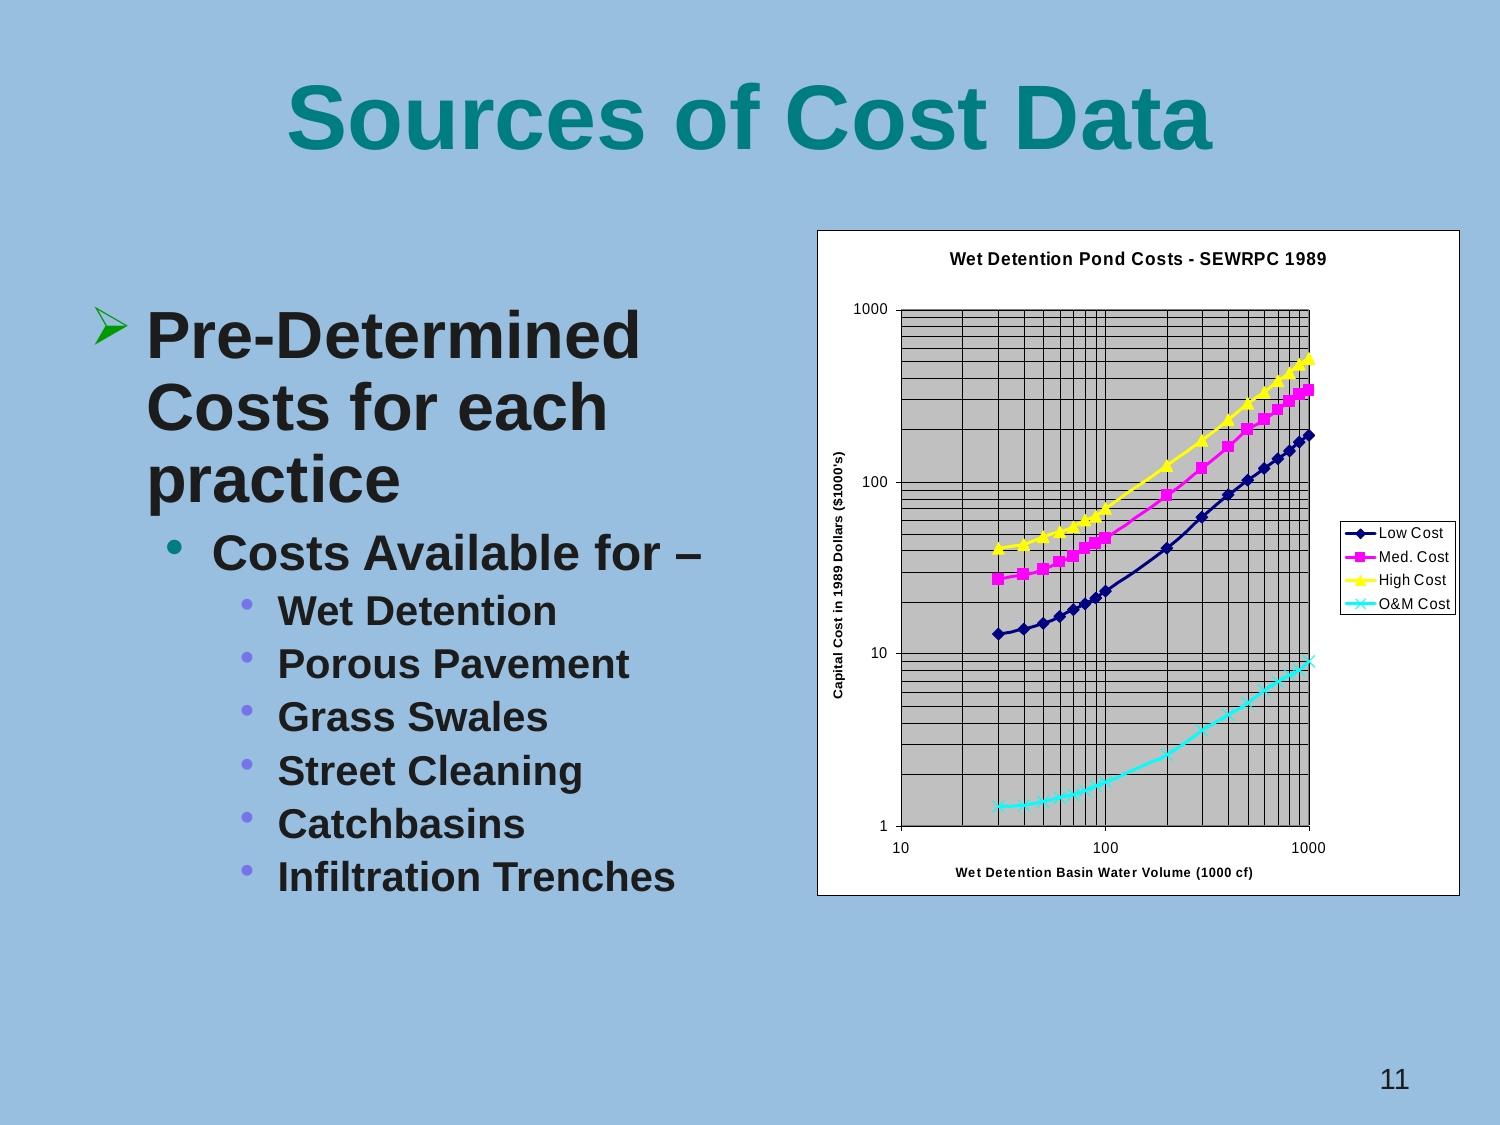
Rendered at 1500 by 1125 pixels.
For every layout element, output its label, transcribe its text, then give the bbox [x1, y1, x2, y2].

slide_number 11 [1074, 1024, 1426, 1103]
list Pre-Determined Costs for each practice Costs Available for – Wet Detention Porous Pavement Grass Swales Street Cleaning Catchbasins Infiltration Trenches [74, 293, 788, 832]
title Sources of Cost Data [0, 50, 1500, 175]
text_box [812, 224, 1465, 901]
